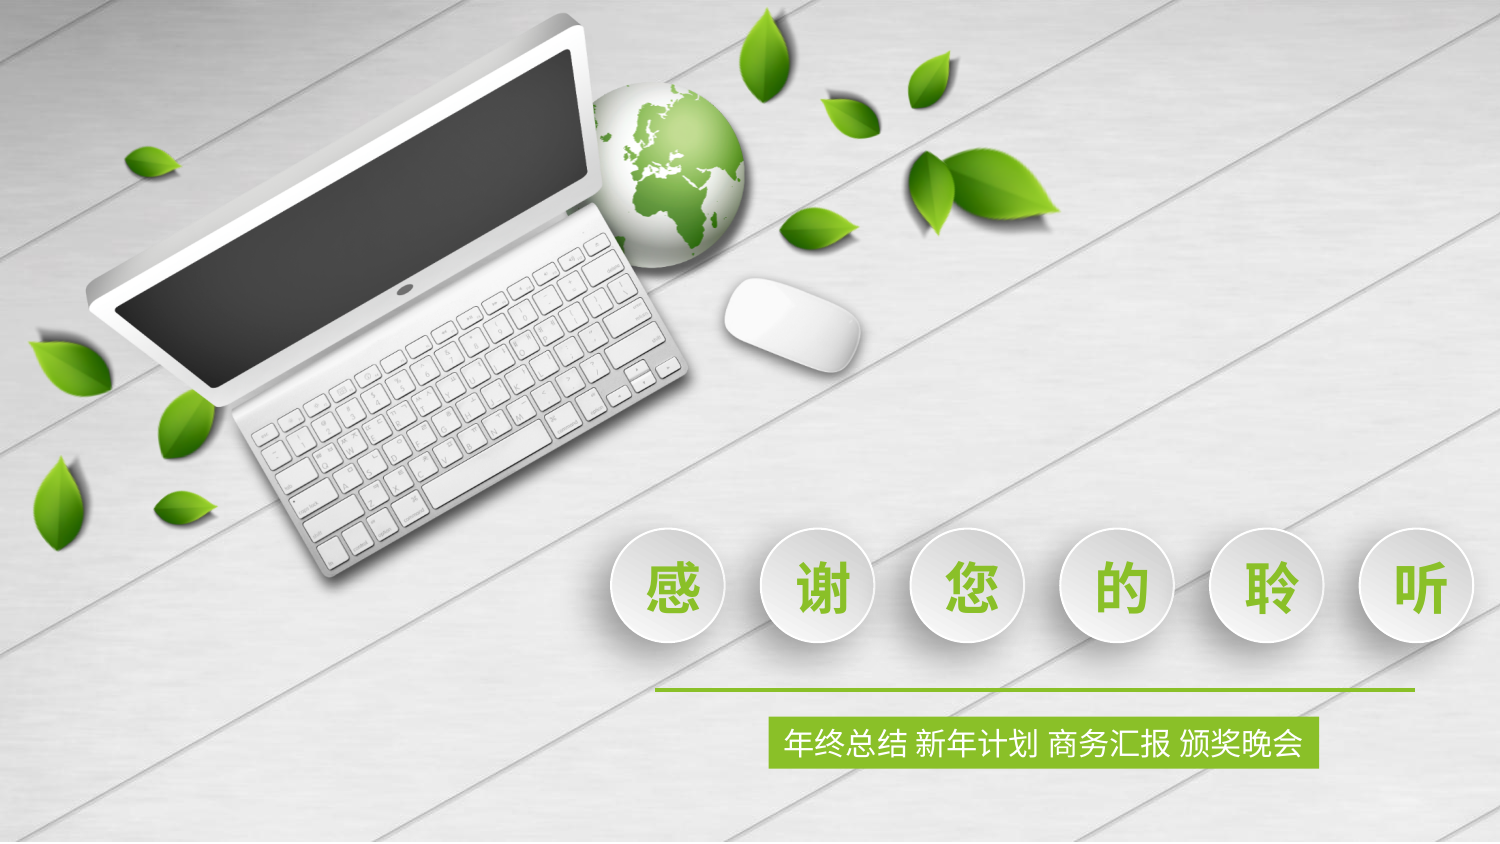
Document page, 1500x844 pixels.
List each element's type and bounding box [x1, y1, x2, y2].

text_box [910, 528, 1025, 643]
text_box [1209, 528, 1324, 643]
text_box [1359, 528, 1474, 643]
text_box [760, 604, 875, 643]
text_box [1060, 528, 1174, 643]
picture [0, 0, 1500, 842]
text_box [611, 604, 725, 643]
